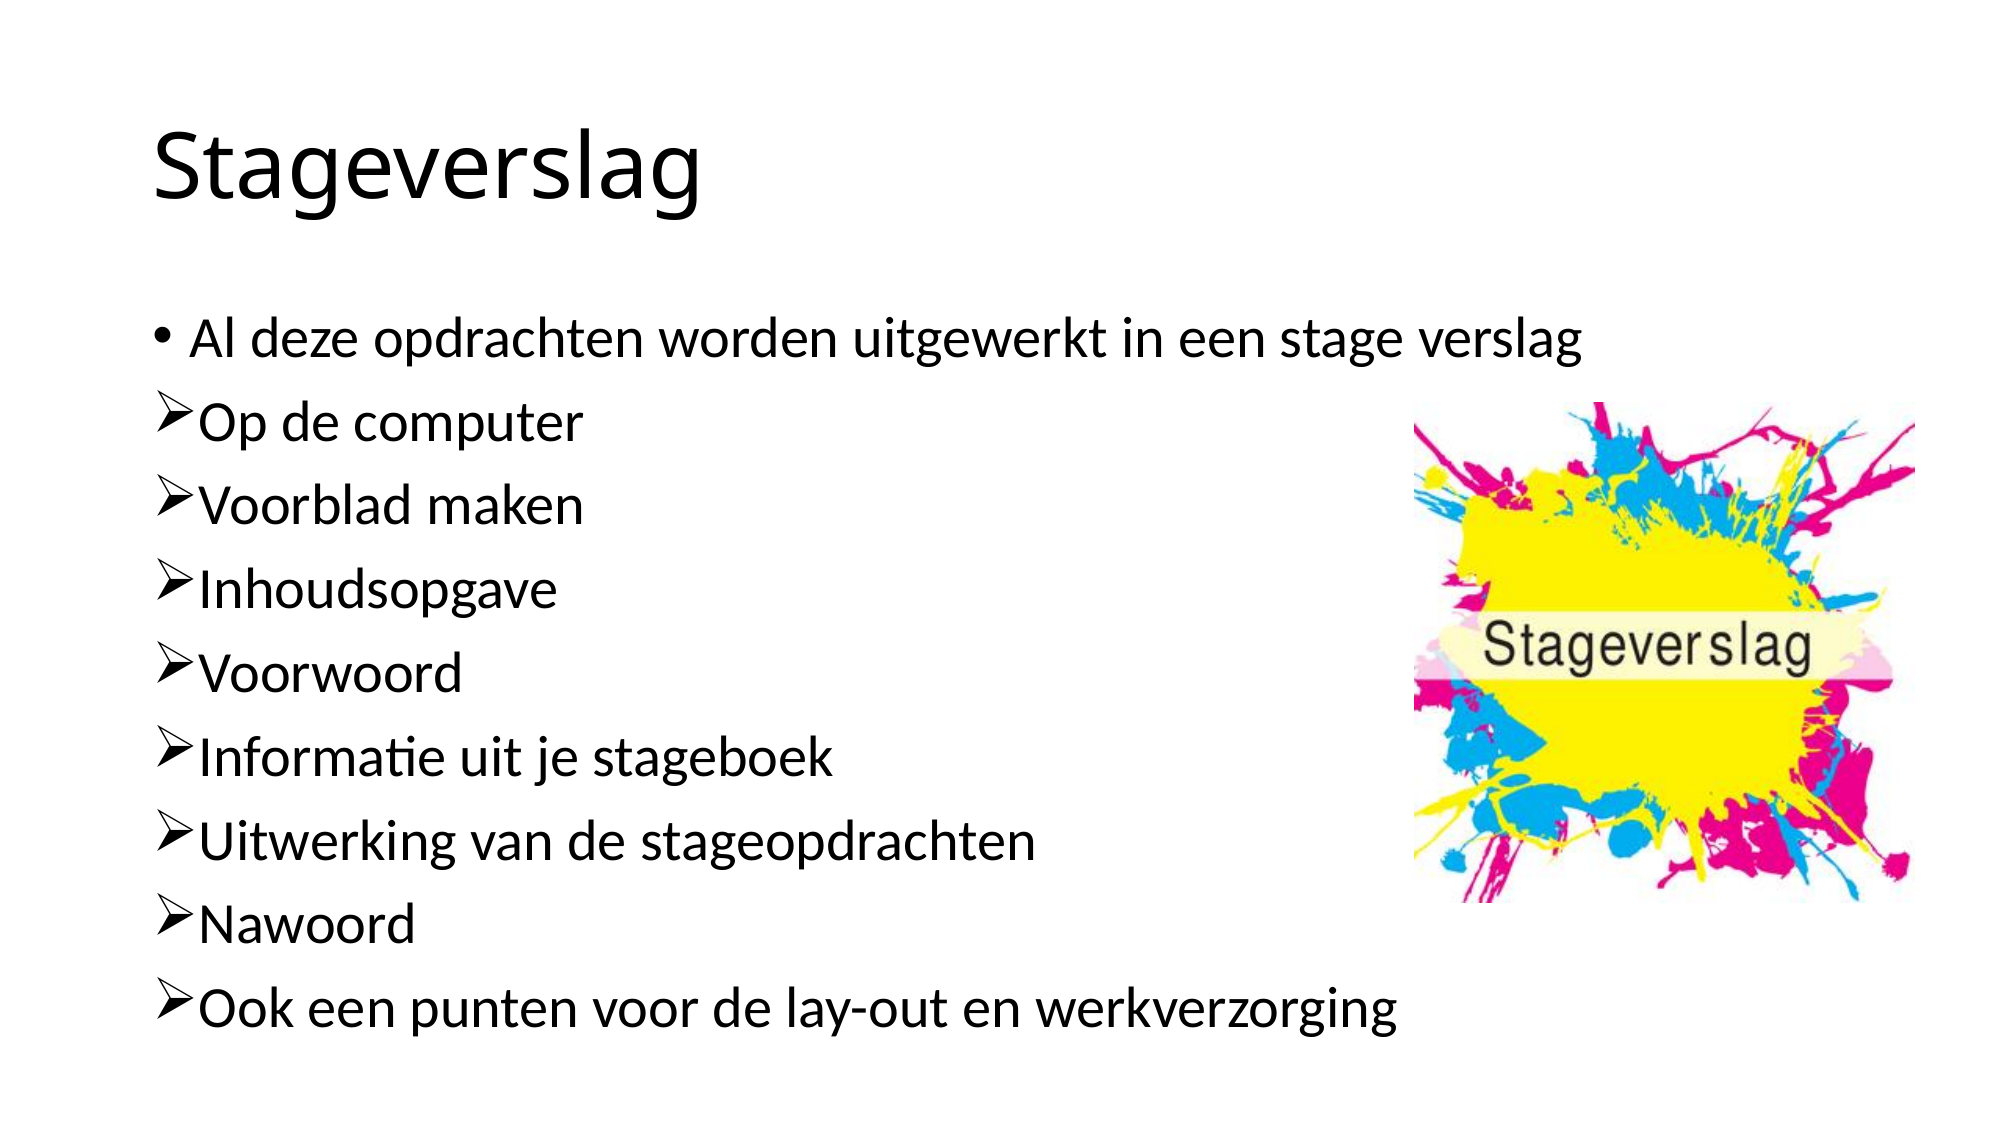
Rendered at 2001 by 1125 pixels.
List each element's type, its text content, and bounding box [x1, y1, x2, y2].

title Stageverslag [137, 59, 1863, 278]
list Al deze opdrachten worden uitgewerkt in een stage verslag Op de computer Voorblad maken Inhoudsopgave Voorwoord Informatie uit je stageboek Uitwerking van de stageopdrachten Nawoord Ook een punten voor de lay-out en werkverzorging [137, 299, 1863, 1100]
picture [1414, 402, 1915, 903]
